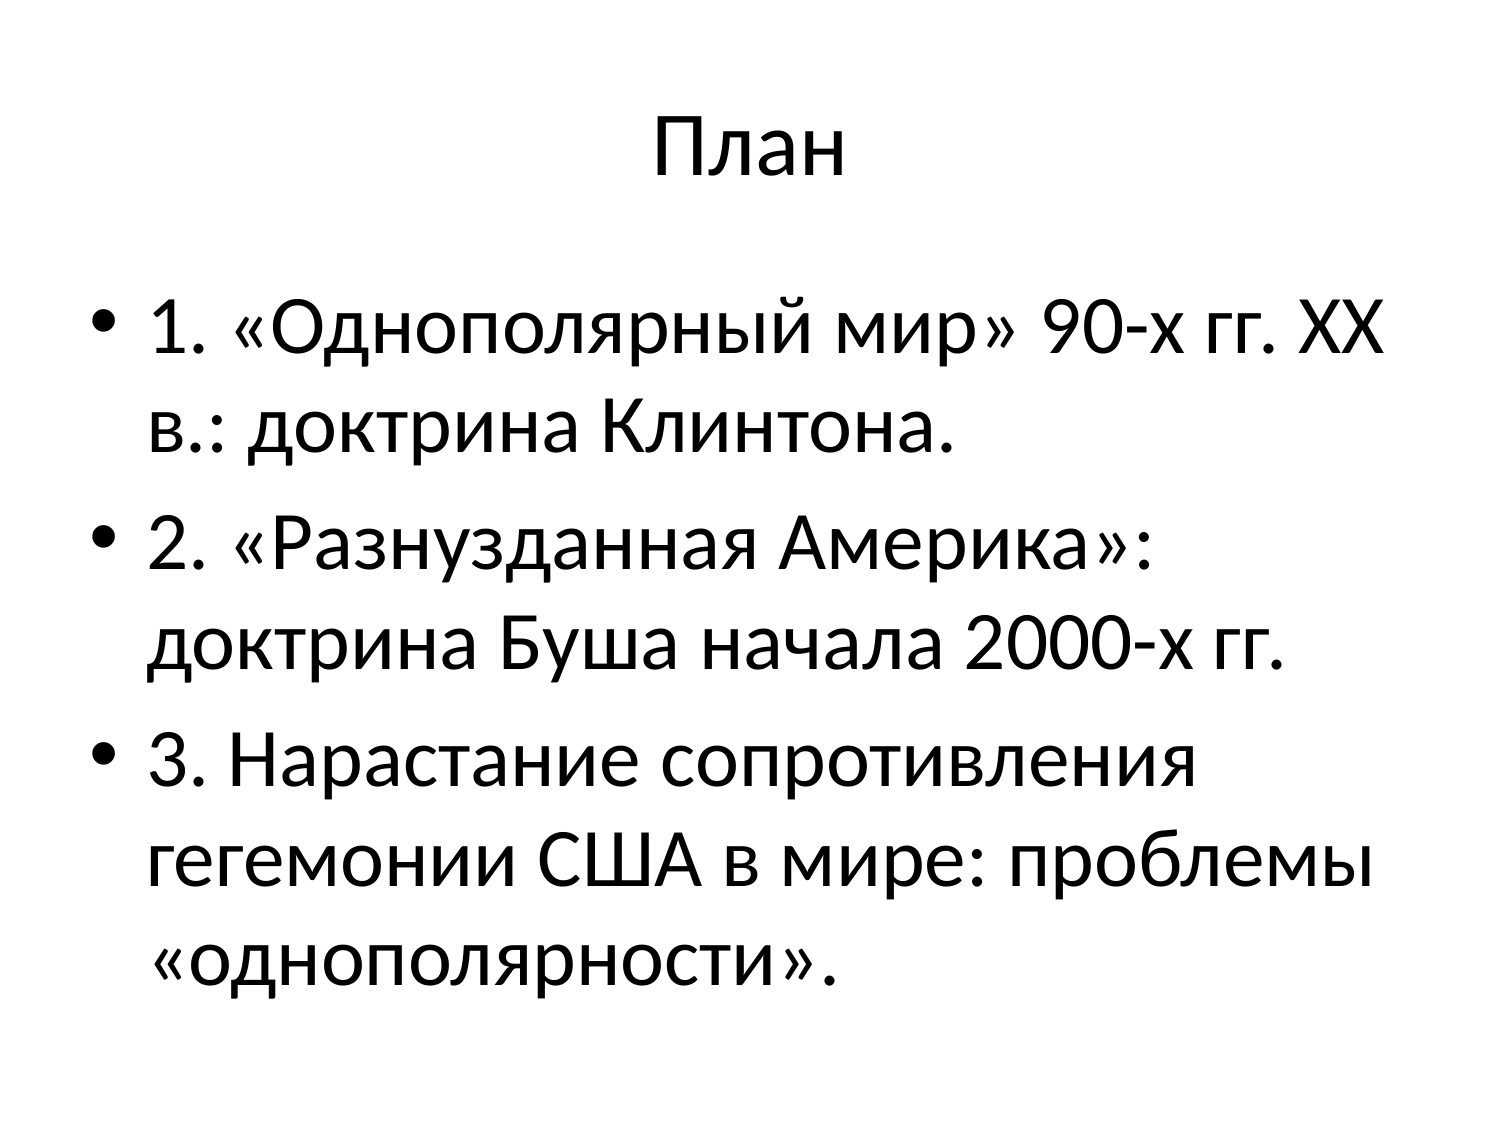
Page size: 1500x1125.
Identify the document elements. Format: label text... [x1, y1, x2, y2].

text_box 1. «Однополярный мир» 90-х гг. XX в.: доктрина Клинтона. 2. «Разнузданная Америка»: доктрина Буша начала 2000-х гг. 3. Нарастание сопротивления гегемонии США в мире: проблемы «однополярности». [75, 262, 1425, 1035]
text_box План [75, 45, 1425, 233]
